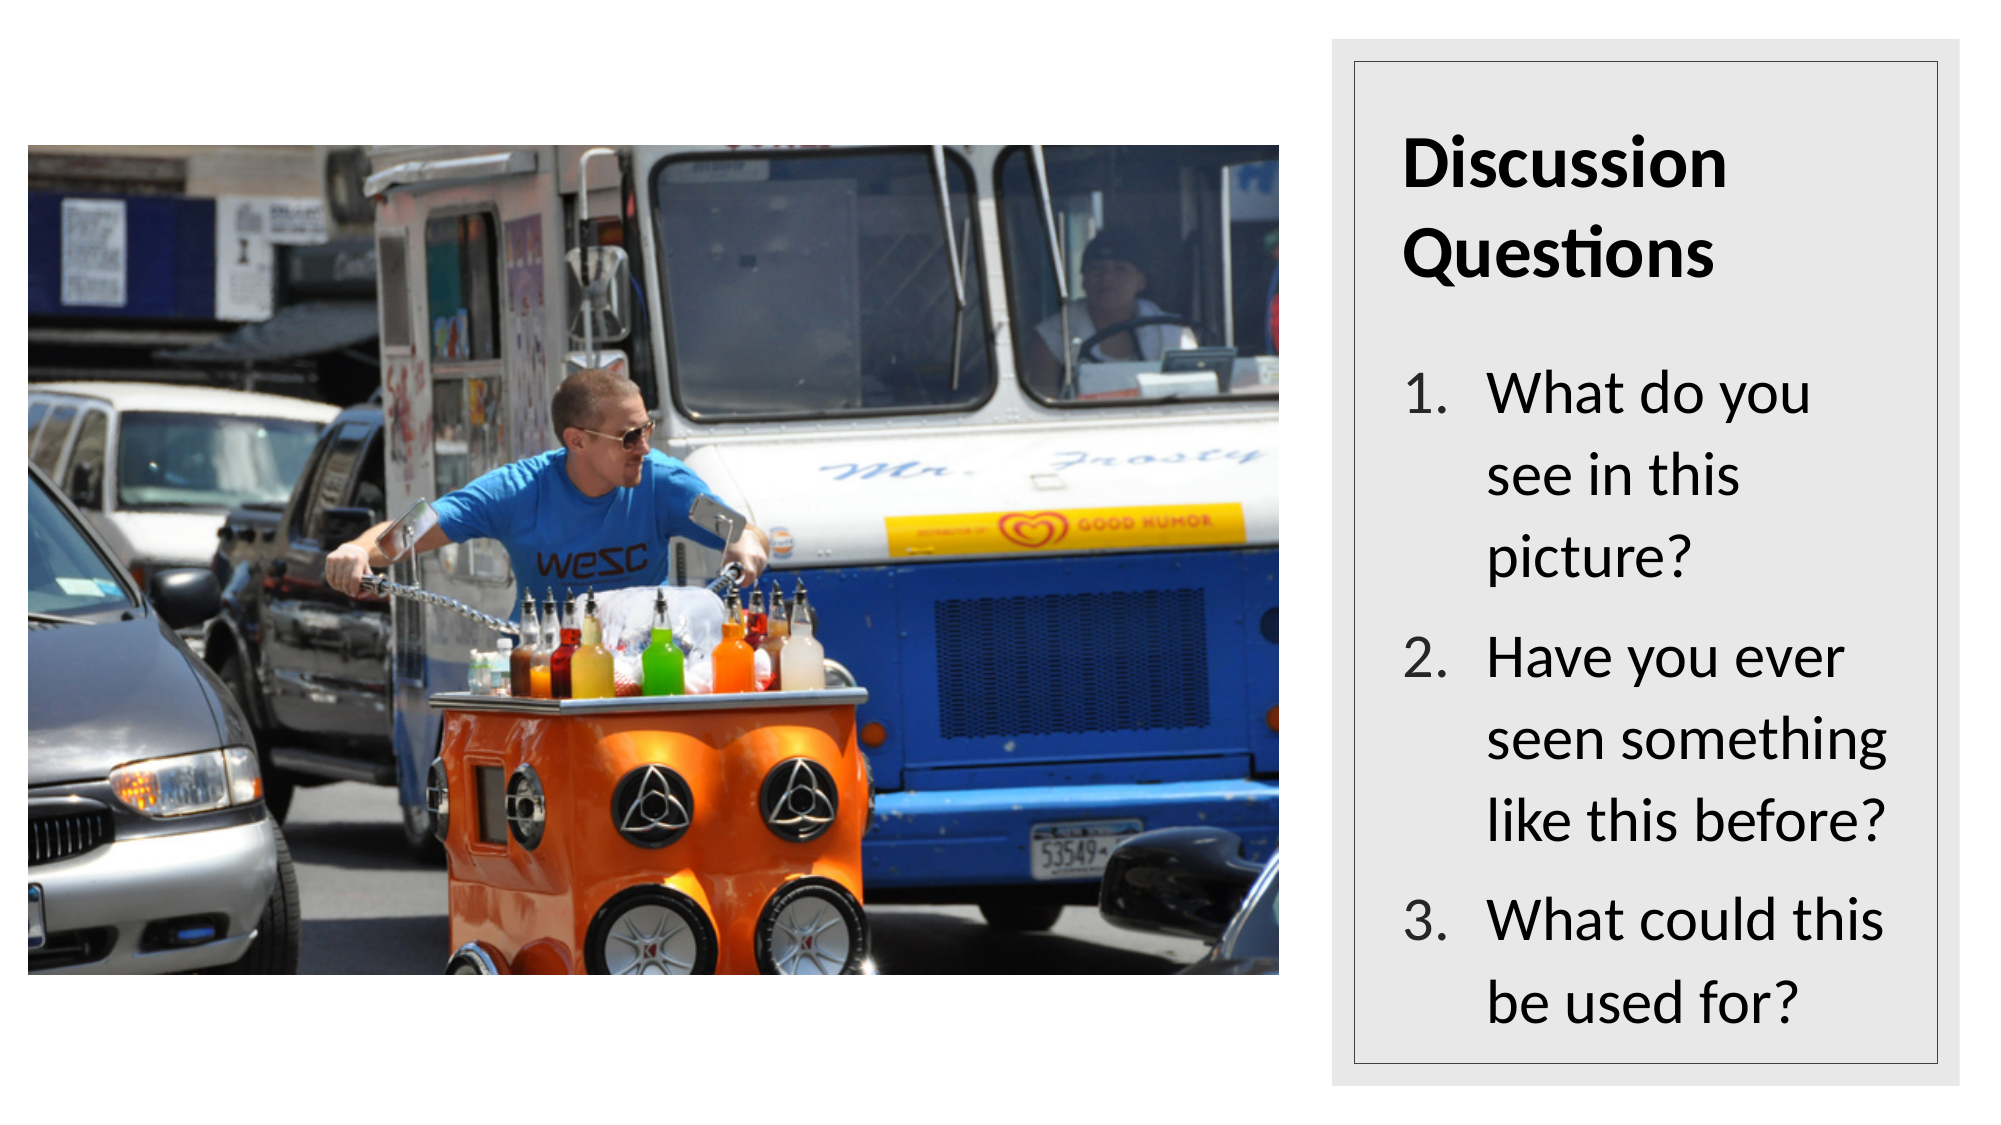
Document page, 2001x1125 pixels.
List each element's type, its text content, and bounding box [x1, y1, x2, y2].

picture [28, 145, 1279, 975]
title Discussion Questions [1387, 70, 1907, 300]
list What do you see in this picture? Have you ever seen something like this before? What could this be used for? [1387, 335, 1907, 928]
